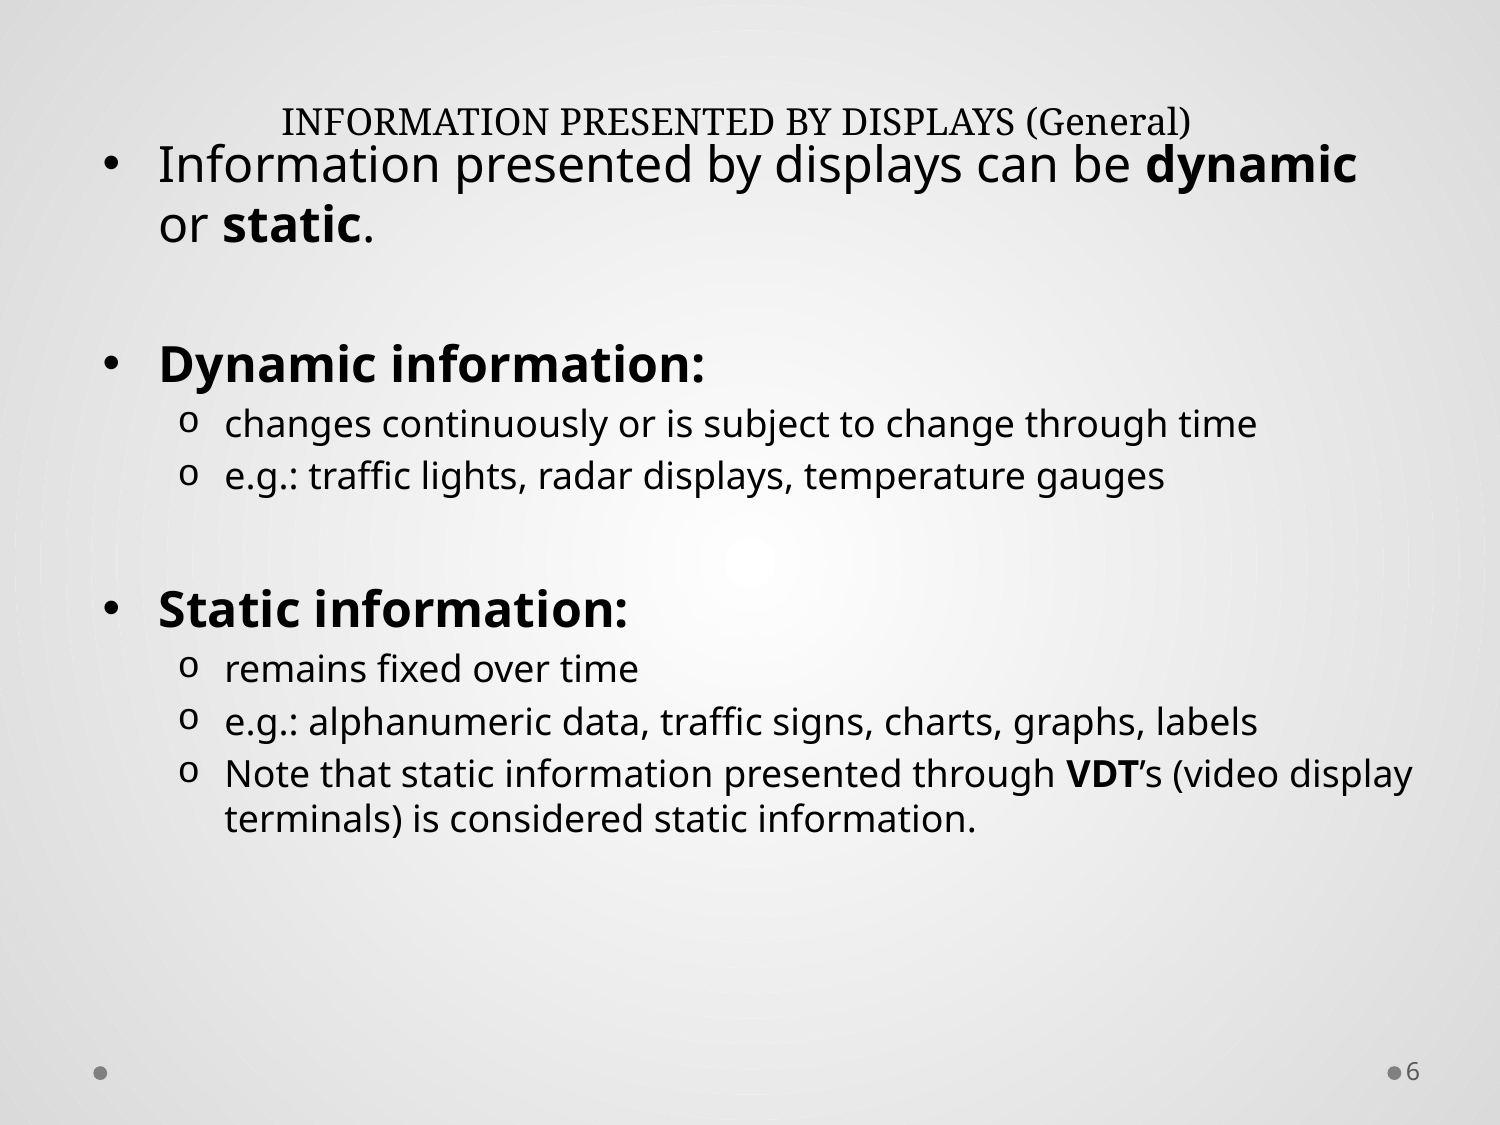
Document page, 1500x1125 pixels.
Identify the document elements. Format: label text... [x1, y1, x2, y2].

slide_number 6 [1401, 1042, 1494, 1103]
title INFORMATION PRESENTED BY DISPLAYS (General) [62, 50, 1413, 150]
list Information presented by displays can be dynamic or static. Dynamic information: changes continuously or is subject to change through time e.g.: traffic lights, radar displays, temperature gauges Static information: remains fixed over time e.g.: alphanumeric data, traffic signs, charts, graphs, labels Note that static information presented through VDT’s (video display terminals) is considered static information. [87, 125, 1438, 1113]
